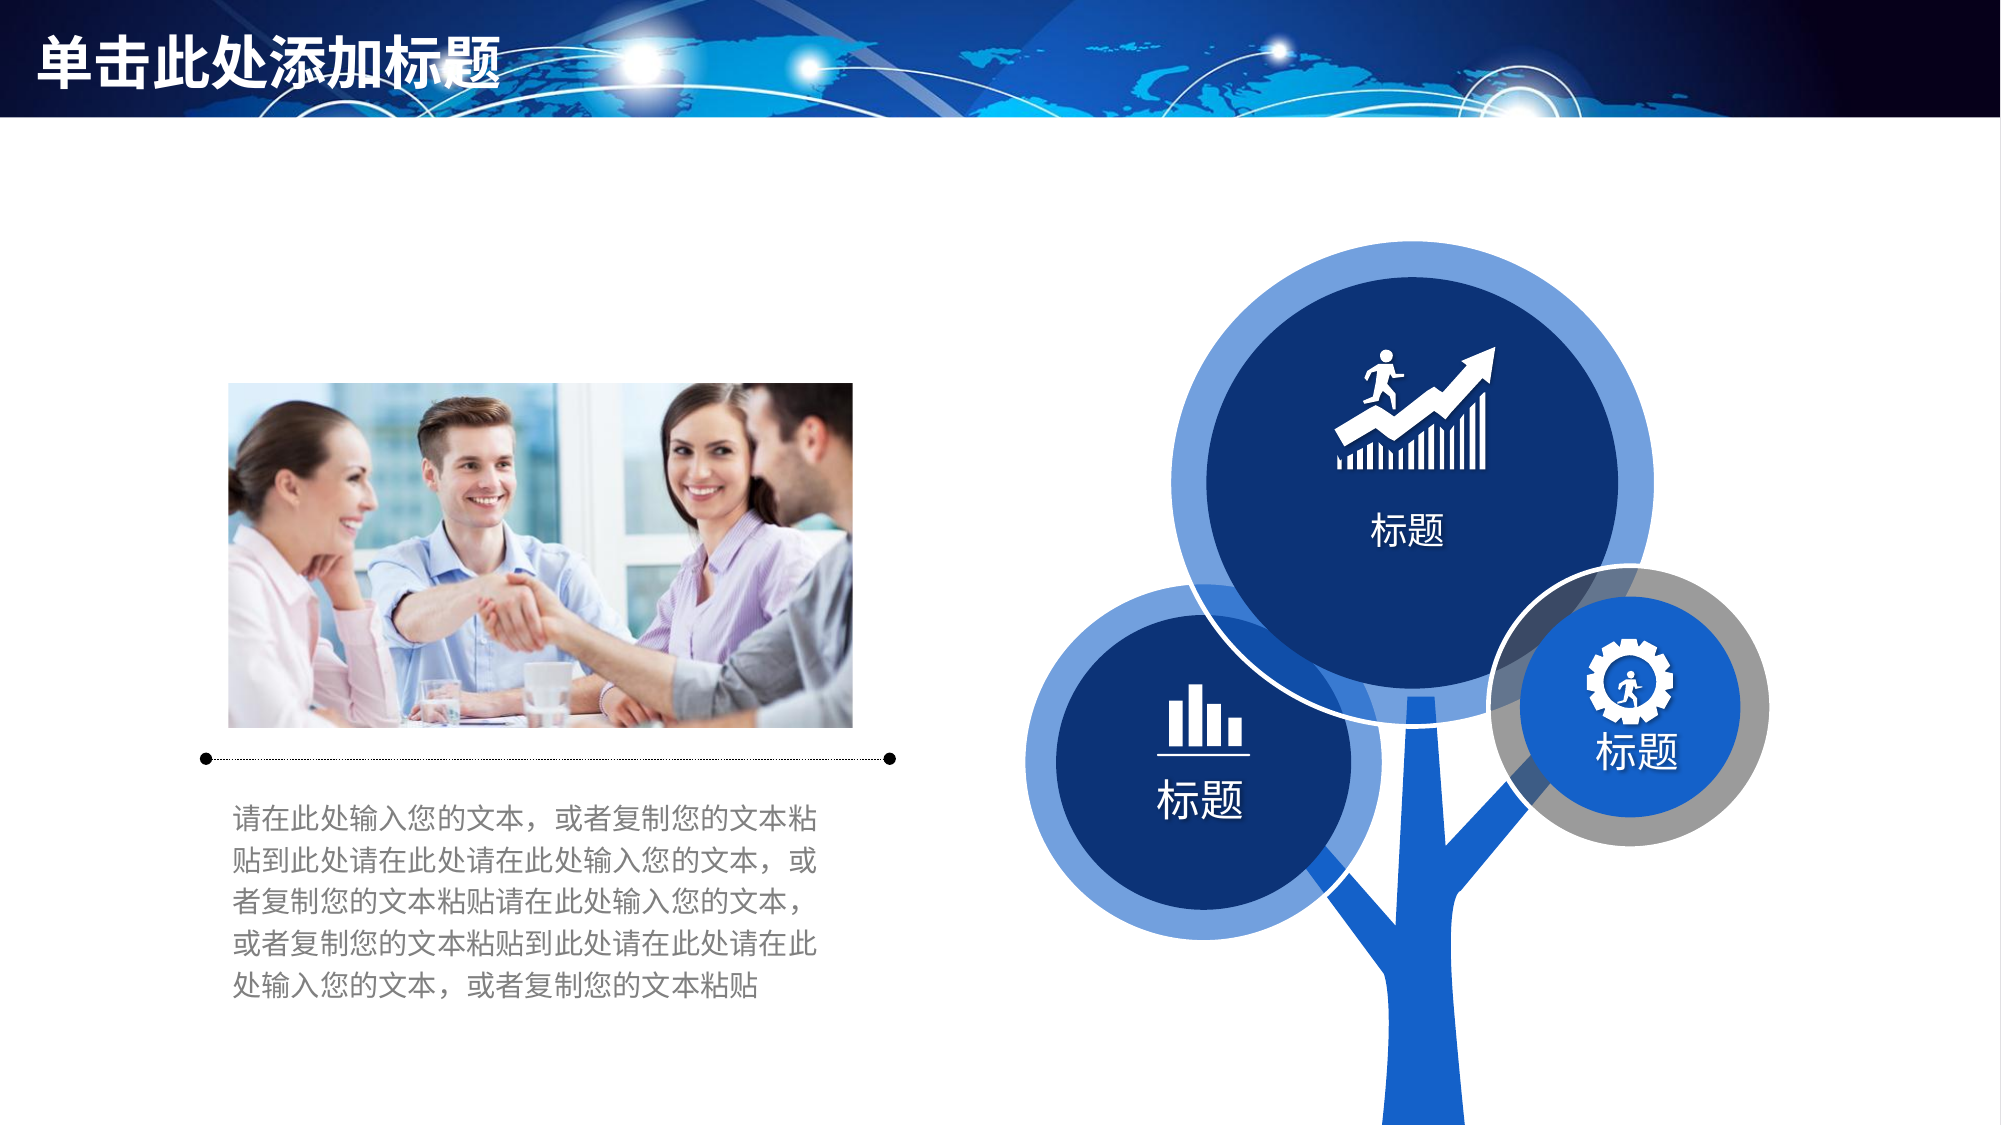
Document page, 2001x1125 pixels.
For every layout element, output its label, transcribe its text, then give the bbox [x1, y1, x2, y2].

picture [768, 108, 980, 117]
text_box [1023, 582, 1385, 943]
picture [445, 108, 524, 117]
picture [601, 108, 691, 117]
picture [0, 0, 2001, 1125]
picture [372, 108, 437, 117]
picture [1232, 108, 1266, 117]
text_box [1488, 565, 1772, 849]
text_box [227, 382, 854, 728]
picture [1039, 108, 1059, 117]
picture [1290, 108, 1438, 117]
picture [551, 108, 593, 117]
picture [1202, 108, 1213, 112]
picture [524, 108, 544, 117]
picture [1163, 108, 1176, 117]
text_box 请在此处输入您的文本，或者复制您的文本粘贴到此处请在此处请在此处输入您的文本，或者复制您的文本粘贴请在此处输入您的文本，或者复制您的文本粘贴到此处请在此处请在此处输入您的文本，或者复制您的文本粘贴 [212, 783, 861, 1013]
title 单击此处添加标题 [20, 24, 1746, 108]
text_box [1168, 238, 1657, 727]
picture [1075, 108, 1164, 117]
text_box [1361, 728, 1496, 1125]
